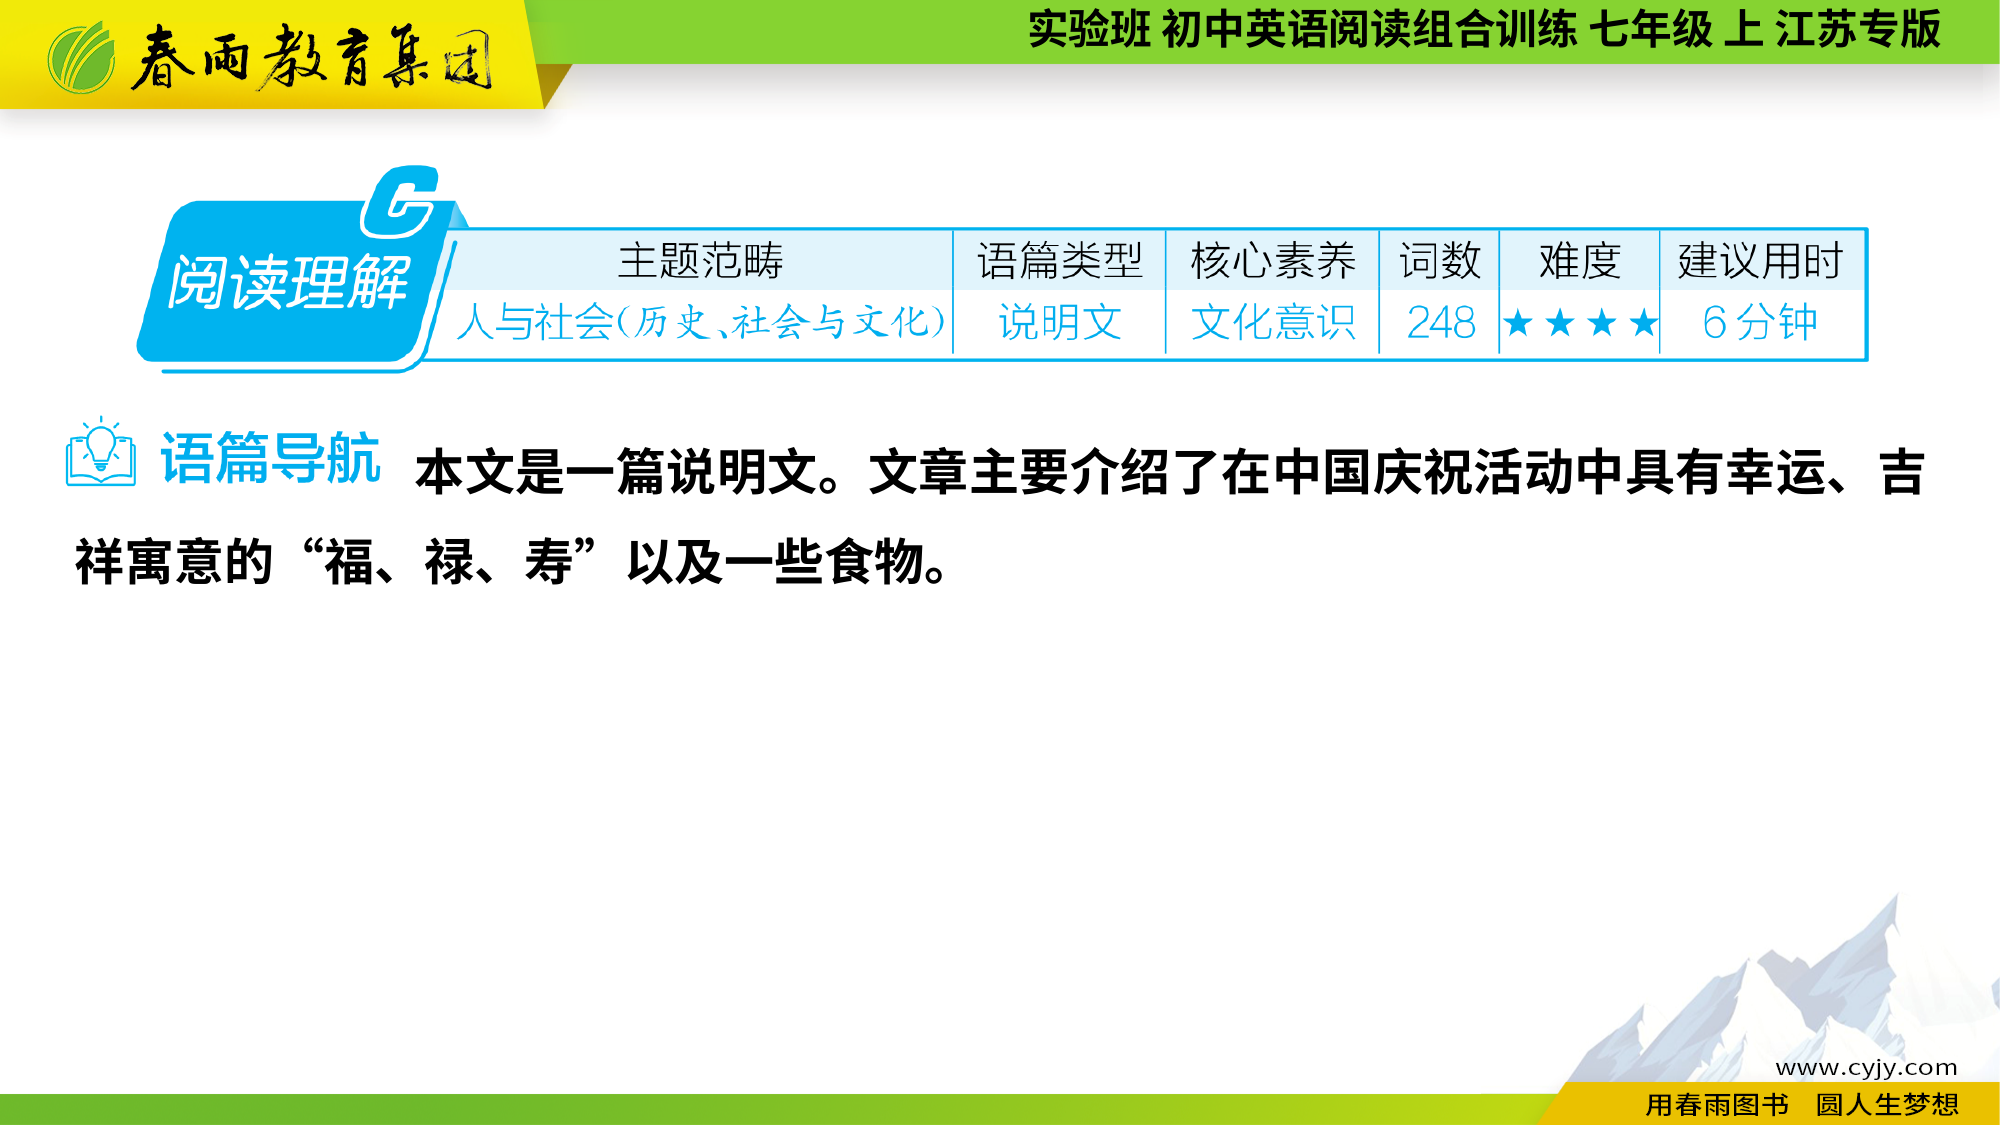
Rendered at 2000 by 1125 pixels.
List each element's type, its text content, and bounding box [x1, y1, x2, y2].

list 本文是一篇说明文。文章主要介绍了在中国庆祝活动中具有幸运、吉祥寓意的“福、禄、寿”以及一些食物。 [59, 403, 1944, 589]
picture [0, 0, 2000, 1125]
